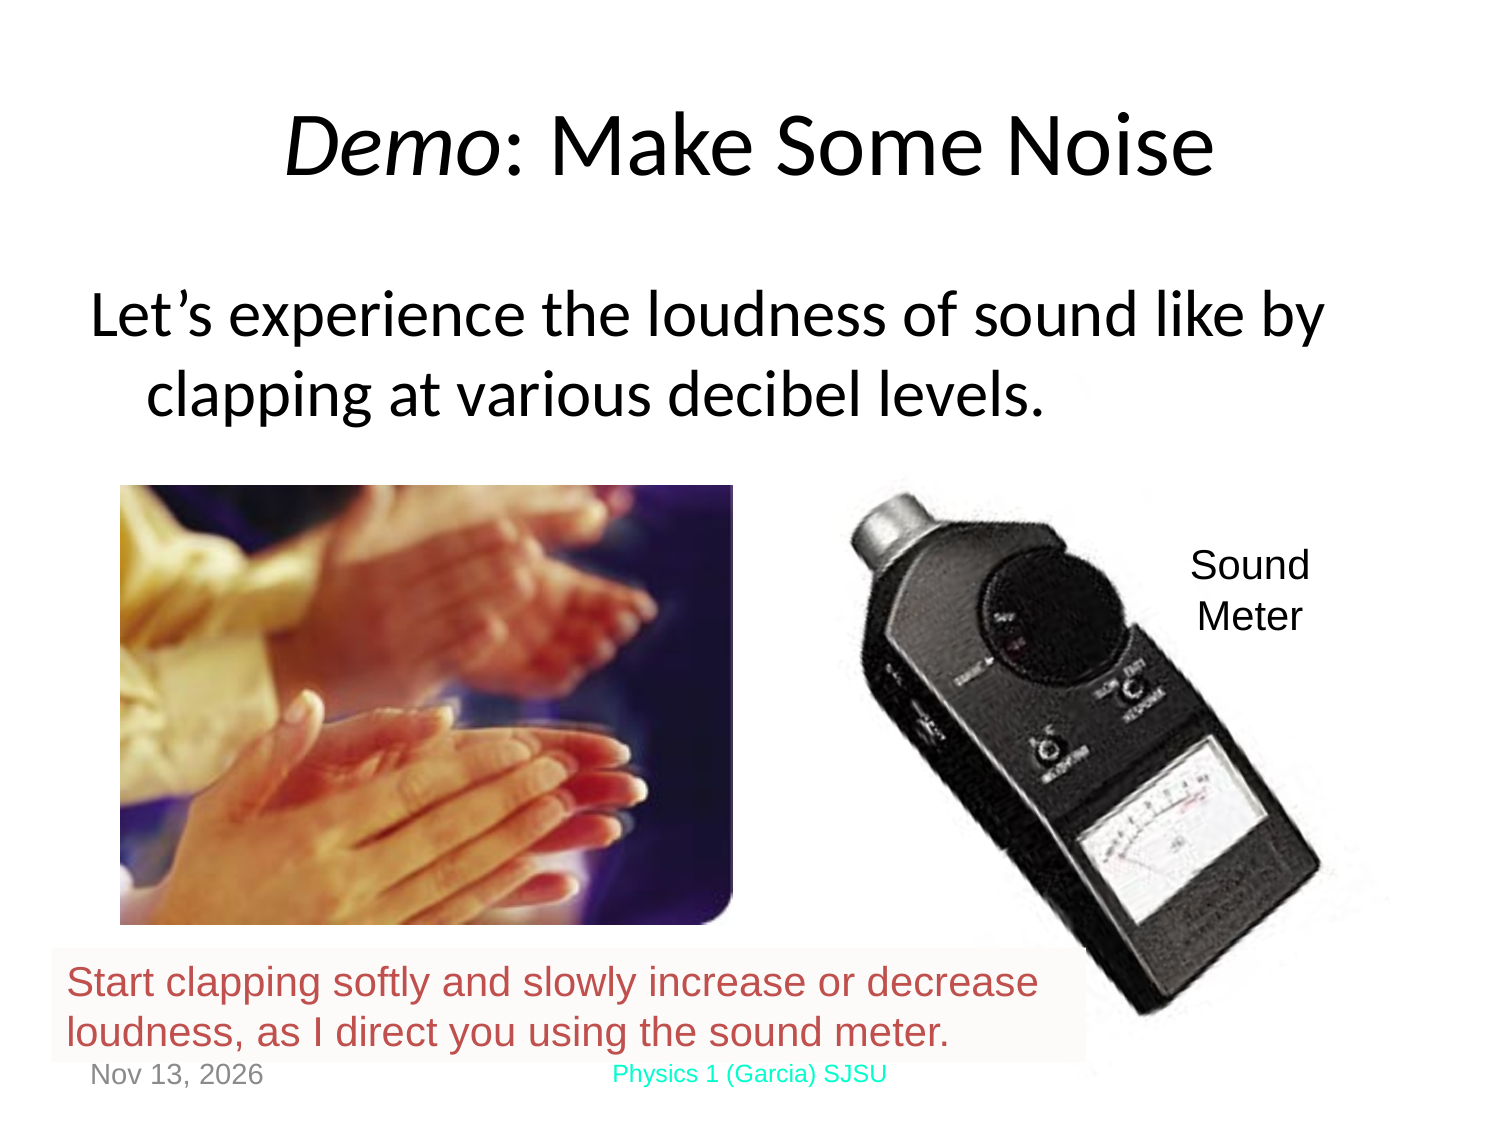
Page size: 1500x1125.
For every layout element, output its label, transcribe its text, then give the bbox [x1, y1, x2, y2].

list Let’s experience the loudness of sound like by clapping at various decibel levels. [75, 262, 1425, 1005]
text_box Sound Meter [1267, 530, 1326, 646]
picture [879, 422, 1262, 1094]
text_box Start clapping softly and slowly increase or decrease loudness, as I direct you using the sound meter. [51, 947, 1086, 1063]
title Demo: Make Some Noise [75, 45, 1425, 233]
picture [119, 485, 733, 926]
slide_number 4-Feb-15 [75, 1063, 425, 1103]
footer Physics 1 (Garcia) SJSU [512, 1063, 988, 1103]
